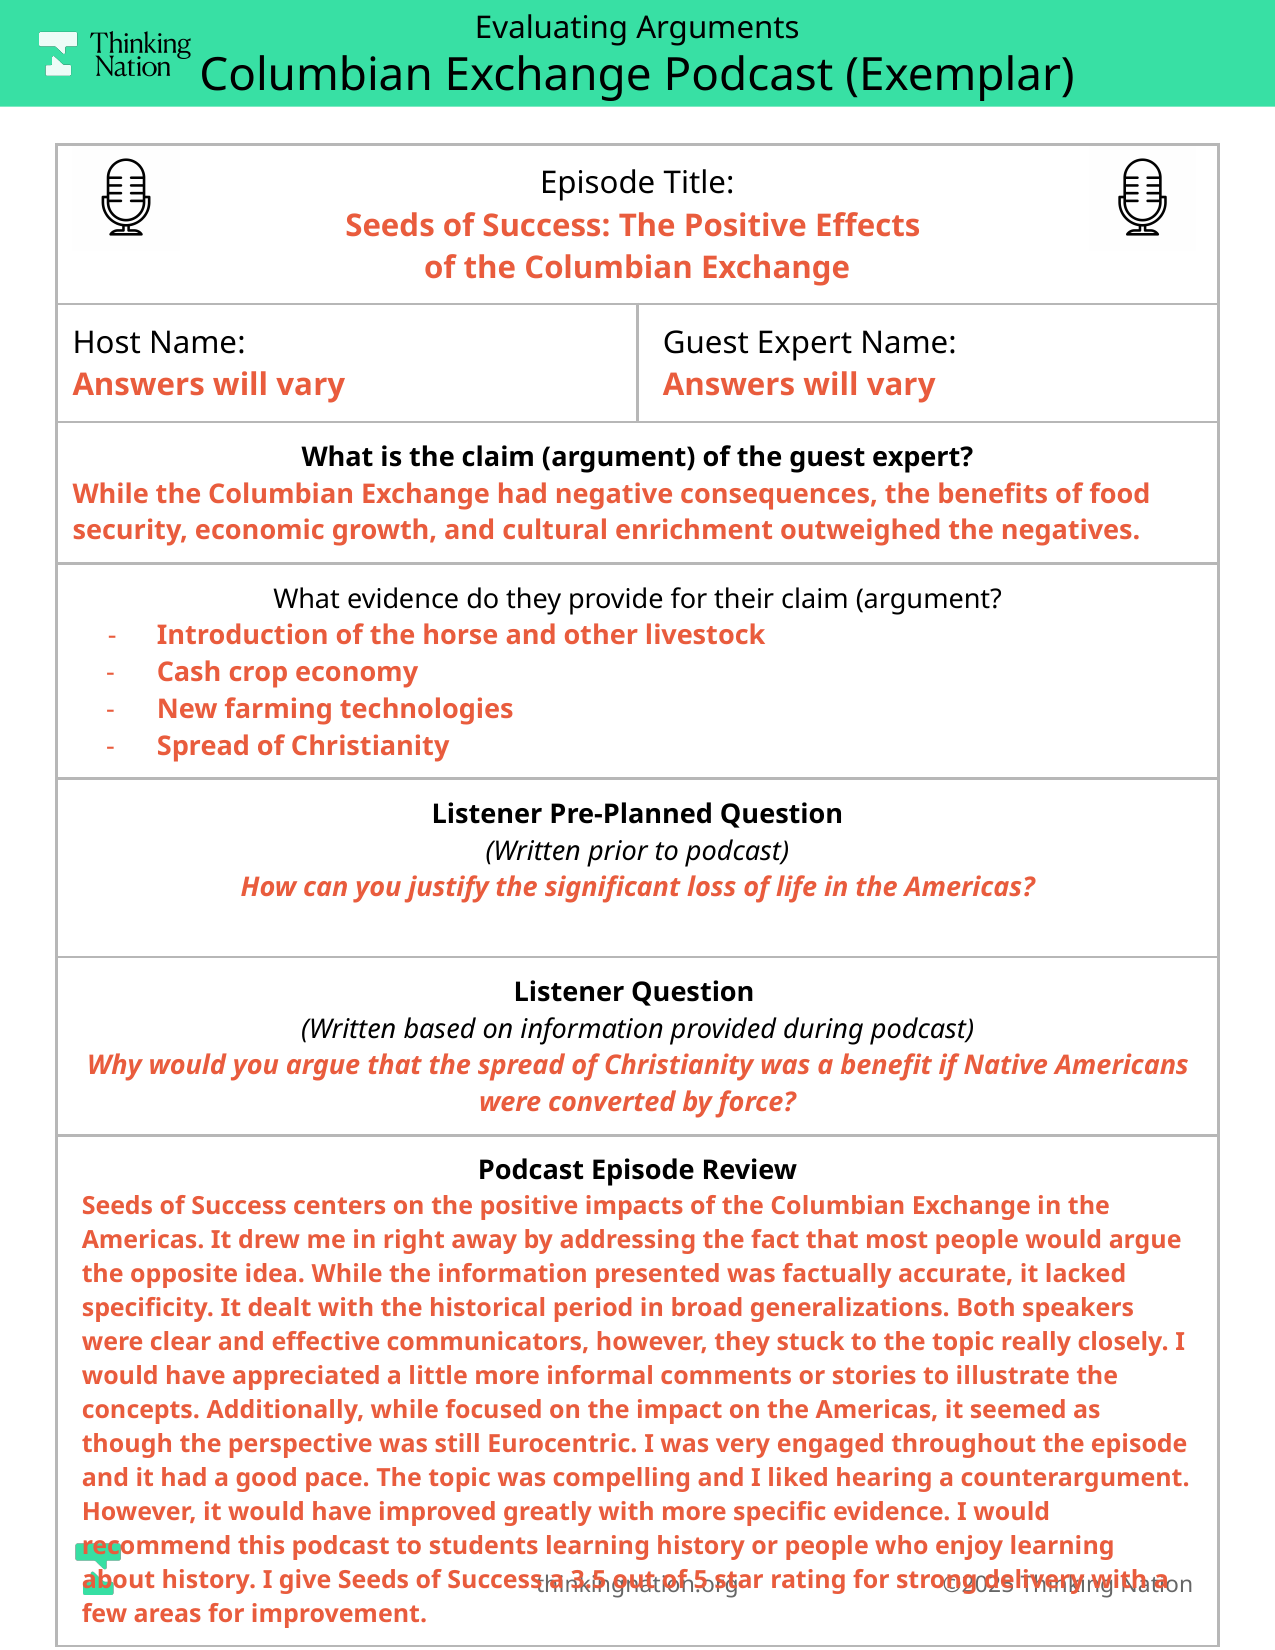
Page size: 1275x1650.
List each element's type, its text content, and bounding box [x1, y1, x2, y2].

table_header Episode Title: Seeds of Success: The Positive Effects of the Columbian Exchange [58, 146, 1217, 303]
text_box Evaluating Arguments Columbian Exchange Podcast (Exemplar) [0, 0, 1275, 107]
table_cell Guest Expert Name: Answers will vary [639, 305, 1217, 421]
table_cell Listener Question (Written based on information provided during podcast) Why would you argue that the spread of Christianity was a benefit if Native Americans were converted by force? [58, 958, 1217, 1134]
picture [62, 1533, 134, 1605]
table_cell What evidence do they provide for their claim (argument? Introduction of the horse and other livestock Cash crop economy New farming technologies Spread of Christianity [58, 565, 1217, 777]
table_cell Podcast Episode Review Seeds of Success centers on the positive impacts of the Columbian Exchange in the Americas. It drew me in right away by addressing the fact that most people would argue the opposite idea. While the information presented was factually accurate, it lacked specificity. It dealt with the historical period in broad generalizations. Both speakers were clear and effective communicators, however, they stuck to the topic really closely. I would have appreciated a little more informal comments or stories to illustrate the concepts. Additionally, while focused on the impact on the Americas, it seemed as though the perspective was still Eurocentric. I was very engaged throughout the episode and it had a good pace. The topic was compelling and I liked hearing a counterargument. However, it would have improved greatly with more specific evidence. I would recommend this podcast to students learning history or people who enjoy learning about history. I give Seeds of Success a 3.5 out of 5 star rating for strong delivery with a few areas for improvement. [58, 1137, 1217, 1645]
table_cell Host Name: Answers will vary [58, 305, 636, 421]
picture [72, 143, 180, 251]
table_cell What is the claim (argument) of the guest expert? While the Columbian Exchange had negative consequences, the benefits of food security, economic growth, and cultural enrichment outweighed the negatives. [58, 423, 1217, 562]
table_cell Listener Pre-Planned Question (Written prior to podcast) How can you justify the significant loss of life in the Americas? [58, 780, 1217, 956]
picture [22, 17, 196, 90]
picture [1088, 143, 1197, 251]
